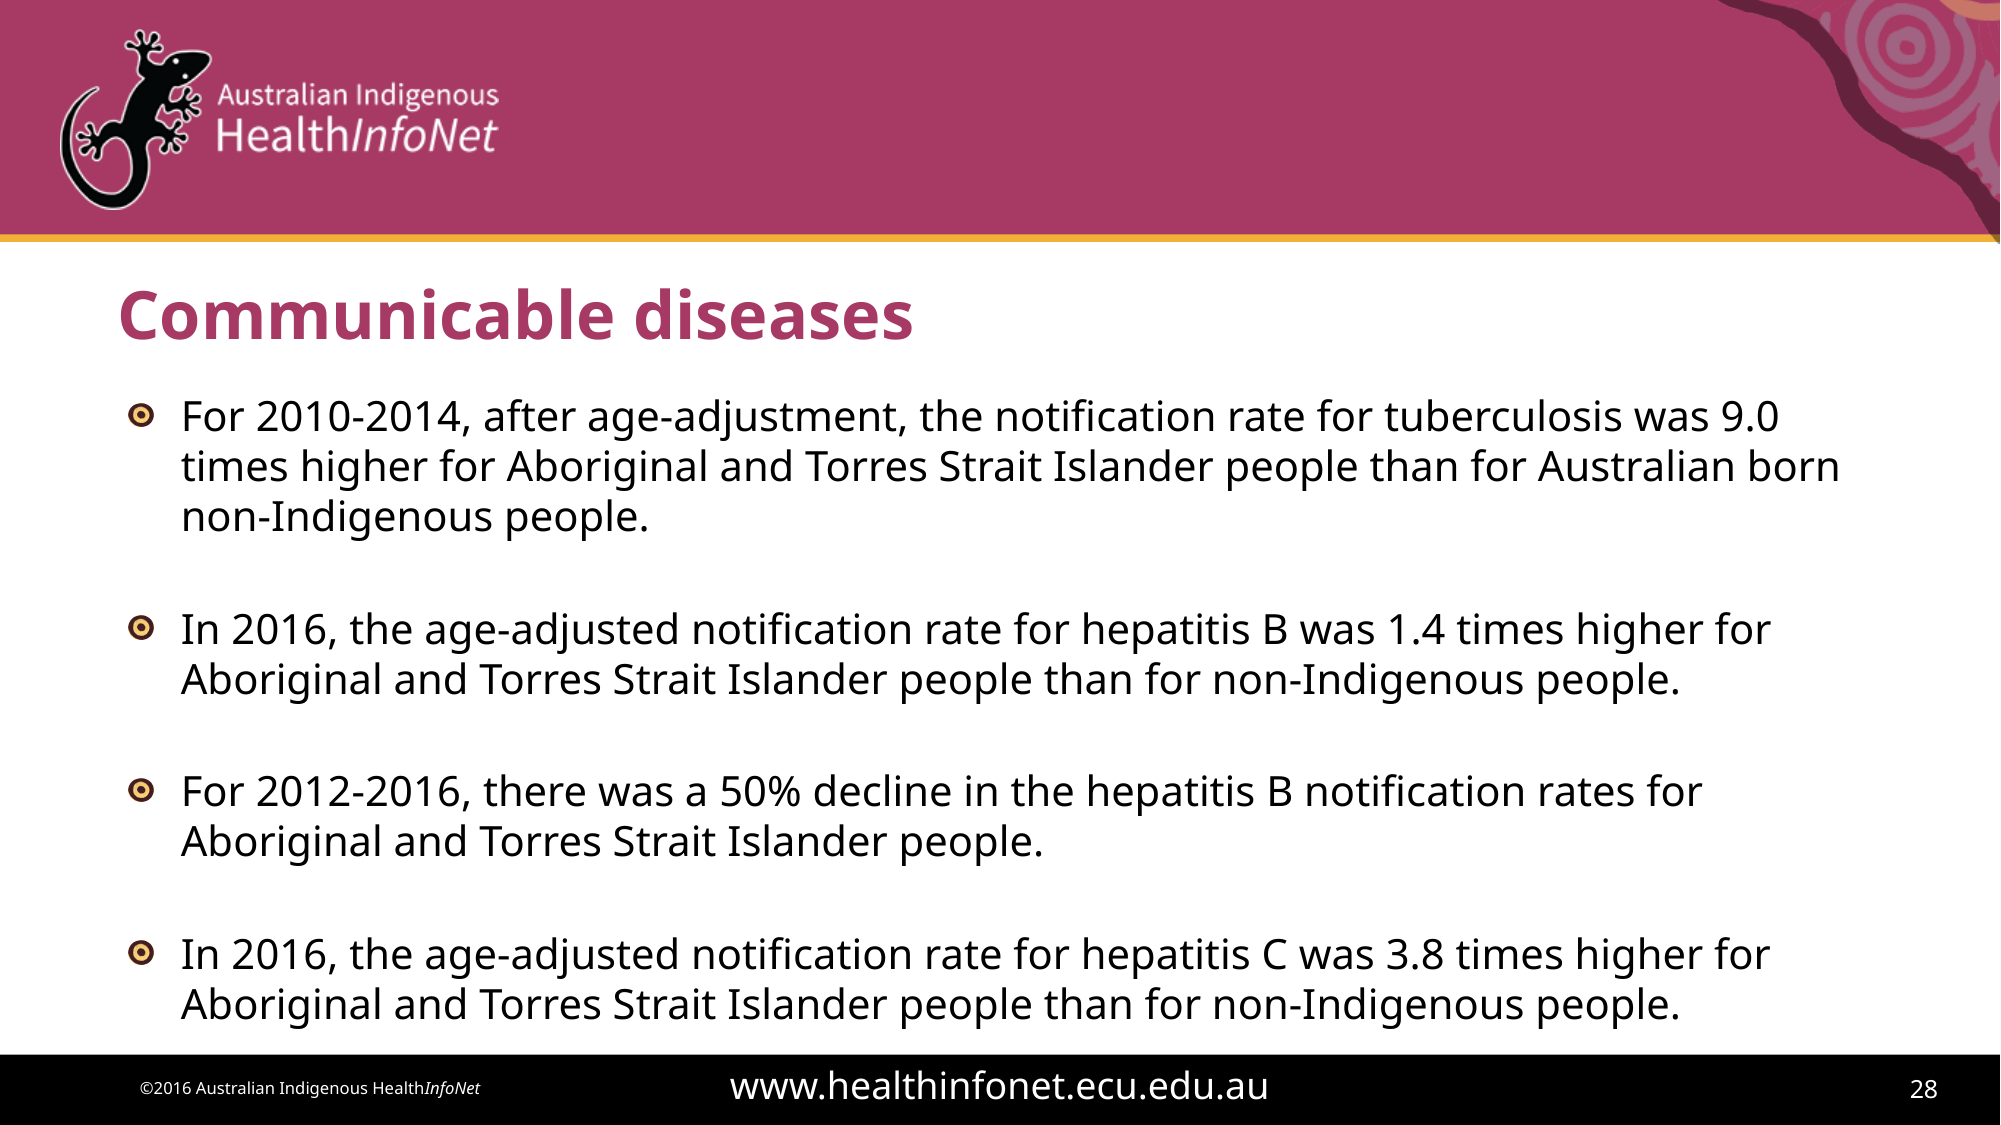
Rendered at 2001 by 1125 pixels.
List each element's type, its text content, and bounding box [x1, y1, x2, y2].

picture [128, 403, 154, 427]
picture [1673, 0, 2000, 279]
list For 2010-2014, after age-adjustment, the notification rate for tuberculosis was 9.0 times higher for Aboriginal and Torres Strait Islander people than for Australian born non-Indigenous people. In 2016, the age-adjusted notification rate for hepatitis B was 1.4 times higher for Aboriginal and Torres Strait Islander people than for non-Indigenous people. For 2012-2016, there was a 50% decline in the hepatitis B notification rates for Aboriginal and Torres Strait Islander people. In 2016, the age-adjusted notification rate for hepatitis C was 3.8 times higher for Aboriginal and Torres Strait Islander people than for non-Indigenous people. [99, 374, 1901, 1051]
picture [128, 615, 154, 640]
picture [128, 940, 154, 965]
picture [128, 778, 154, 802]
picture [60, 29, 499, 210]
title Communicable diseases [102, 249, 1900, 374]
